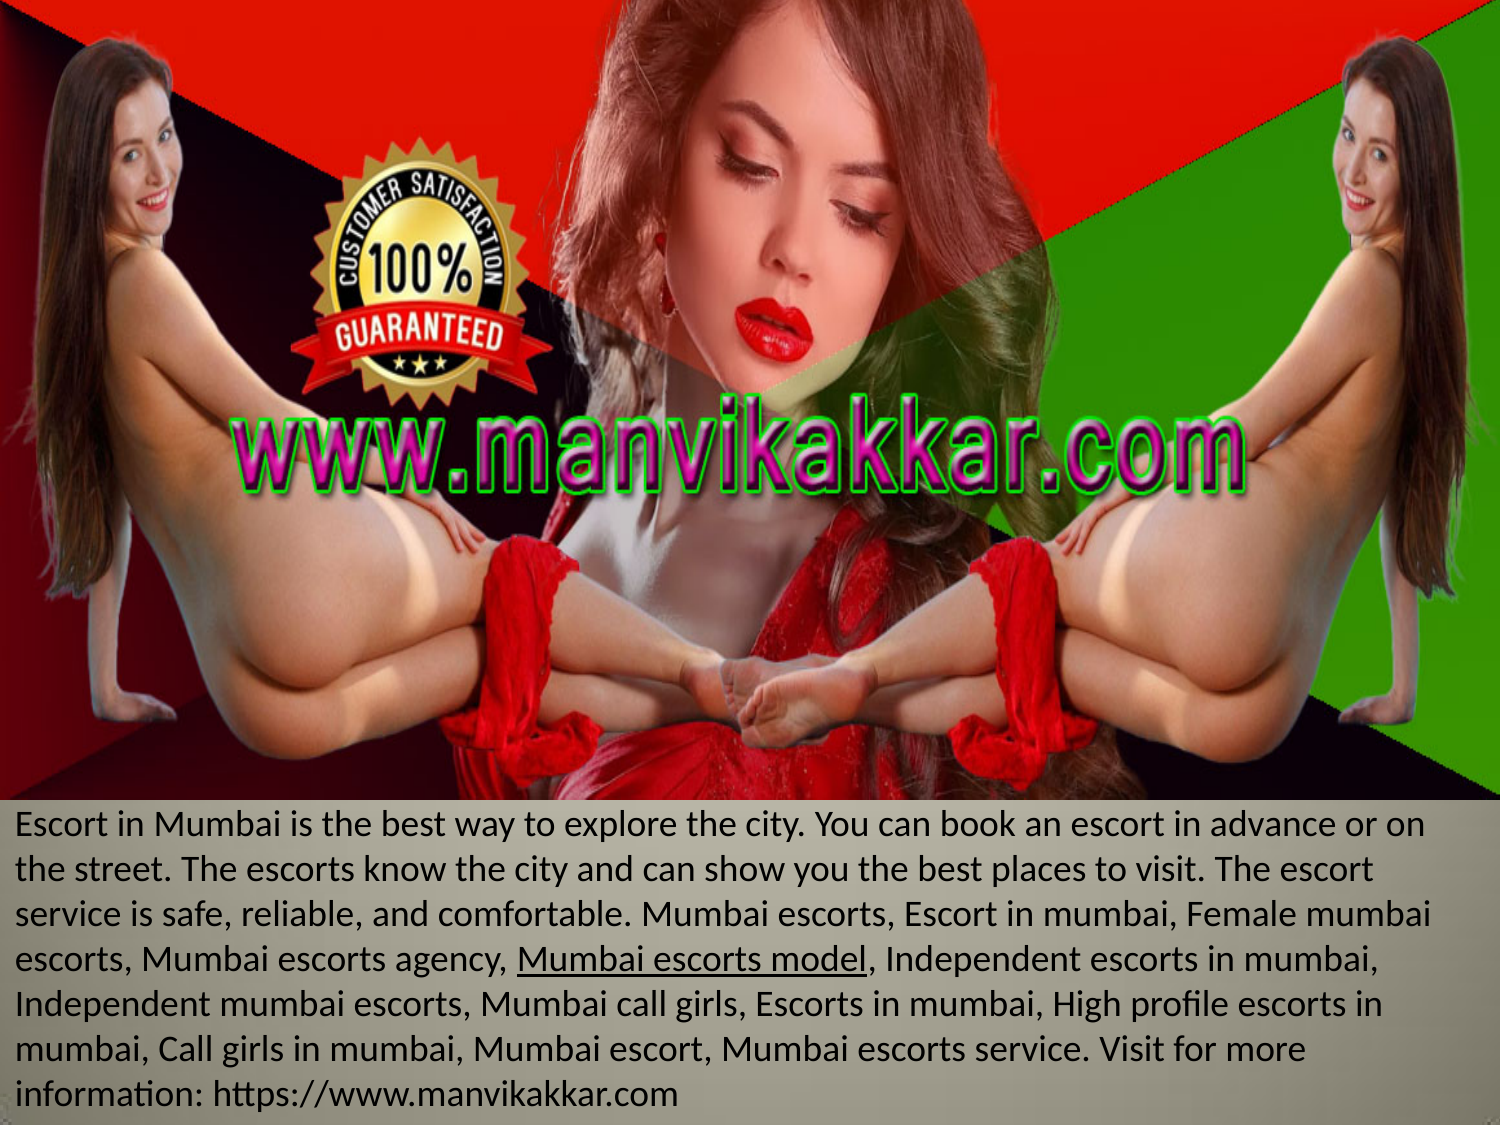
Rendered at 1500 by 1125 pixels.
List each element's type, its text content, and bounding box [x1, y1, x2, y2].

picture [0, 0, 1500, 801]
text_box Escort in Mumbai is the best way to explore the city. You can book an escort in advance or on the street. The escorts know the city and can show you the best places to visit. The escort service is safe, reliable, and comfortable. Mumbai escorts, Escort in mumbai, Female mumbai escorts, Mumbai escorts agency, Mumbai escorts model, Independent escorts in mumbai, Independent mumbai escorts, Mumbai call girls, Escorts in mumbai, High profile escorts in mumbai, Call girls in mumbai, Mumbai escort, Mumbai escorts service. Visit for more information: https://www.manvikakkar.com [0, 809, 1500, 1122]
